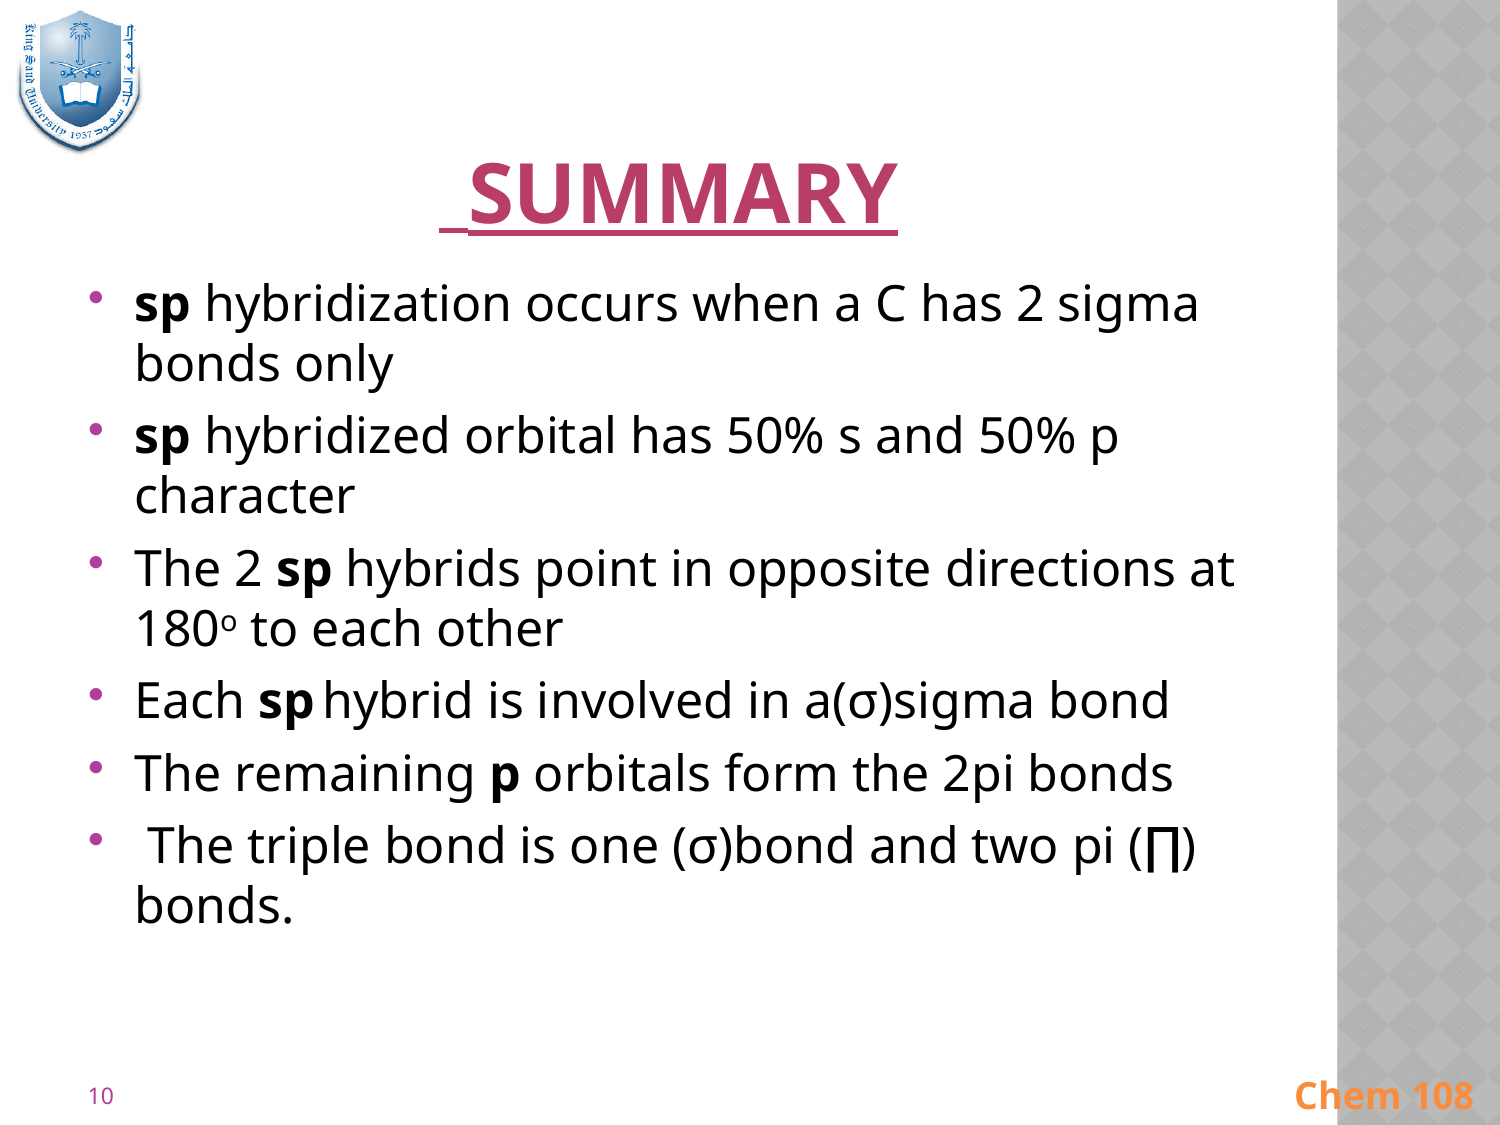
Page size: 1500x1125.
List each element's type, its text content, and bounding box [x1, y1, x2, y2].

list sp hybridization occurs when a C has 2 sigma bonds only sp hybridized orbital has 50% s and 50% p character The 2 sp hybrids point in opposite directions at 180o to each other Each sp hybrid is involved in a(σ)sigma bond The remaining p orbitals form the 2pi bonds The triple bond is one (σ)bond and two pi (∏) bonds. [75, 264, 1263, 1059]
title Summary [75, 52, 1263, 240]
slide_number 10 [17, 1075, 115, 1113]
picture [0, 0, 159, 160]
text_box 108 Chem [1279, 1064, 1489, 1125]
